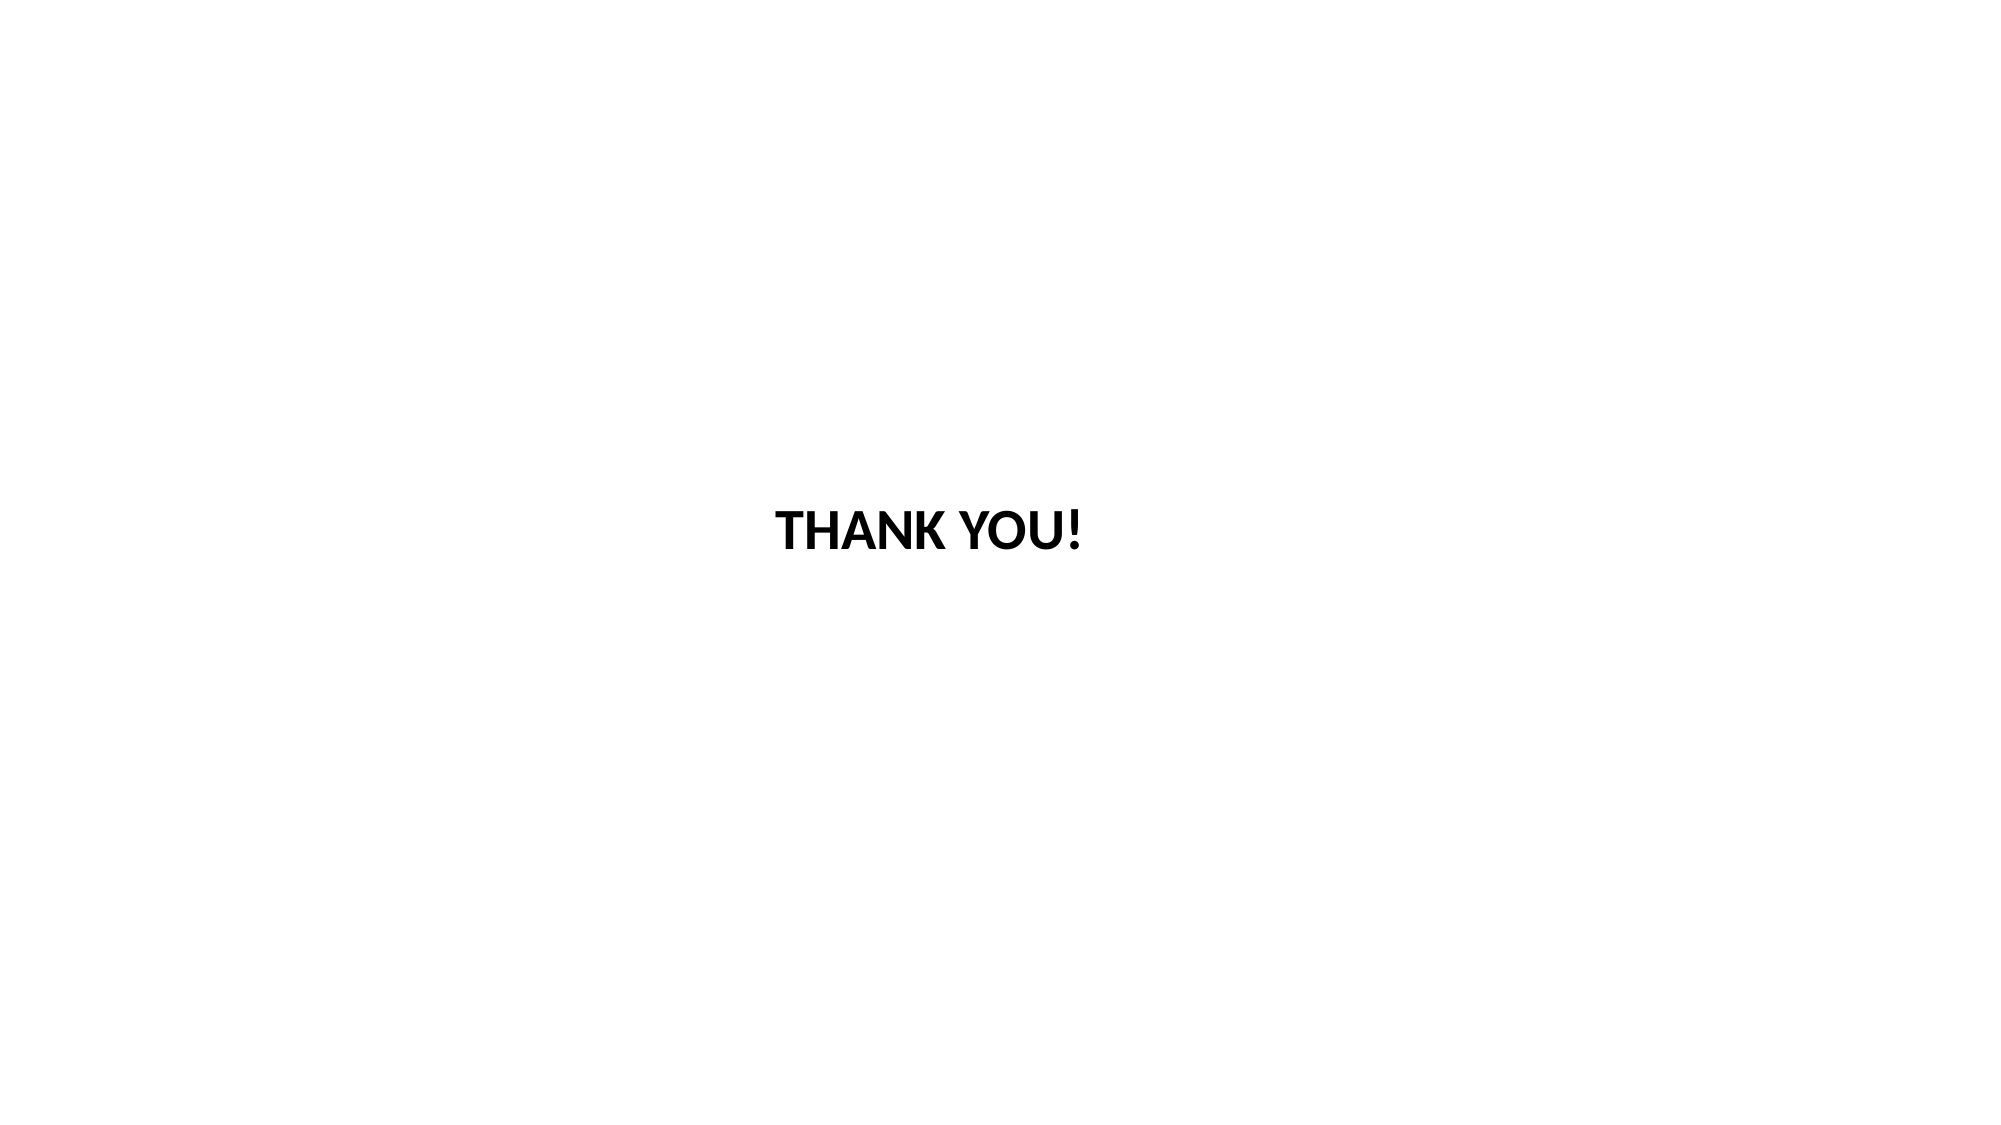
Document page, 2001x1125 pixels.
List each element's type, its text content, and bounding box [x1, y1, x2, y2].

text_box THANK YOU! [585, 483, 1275, 569]
